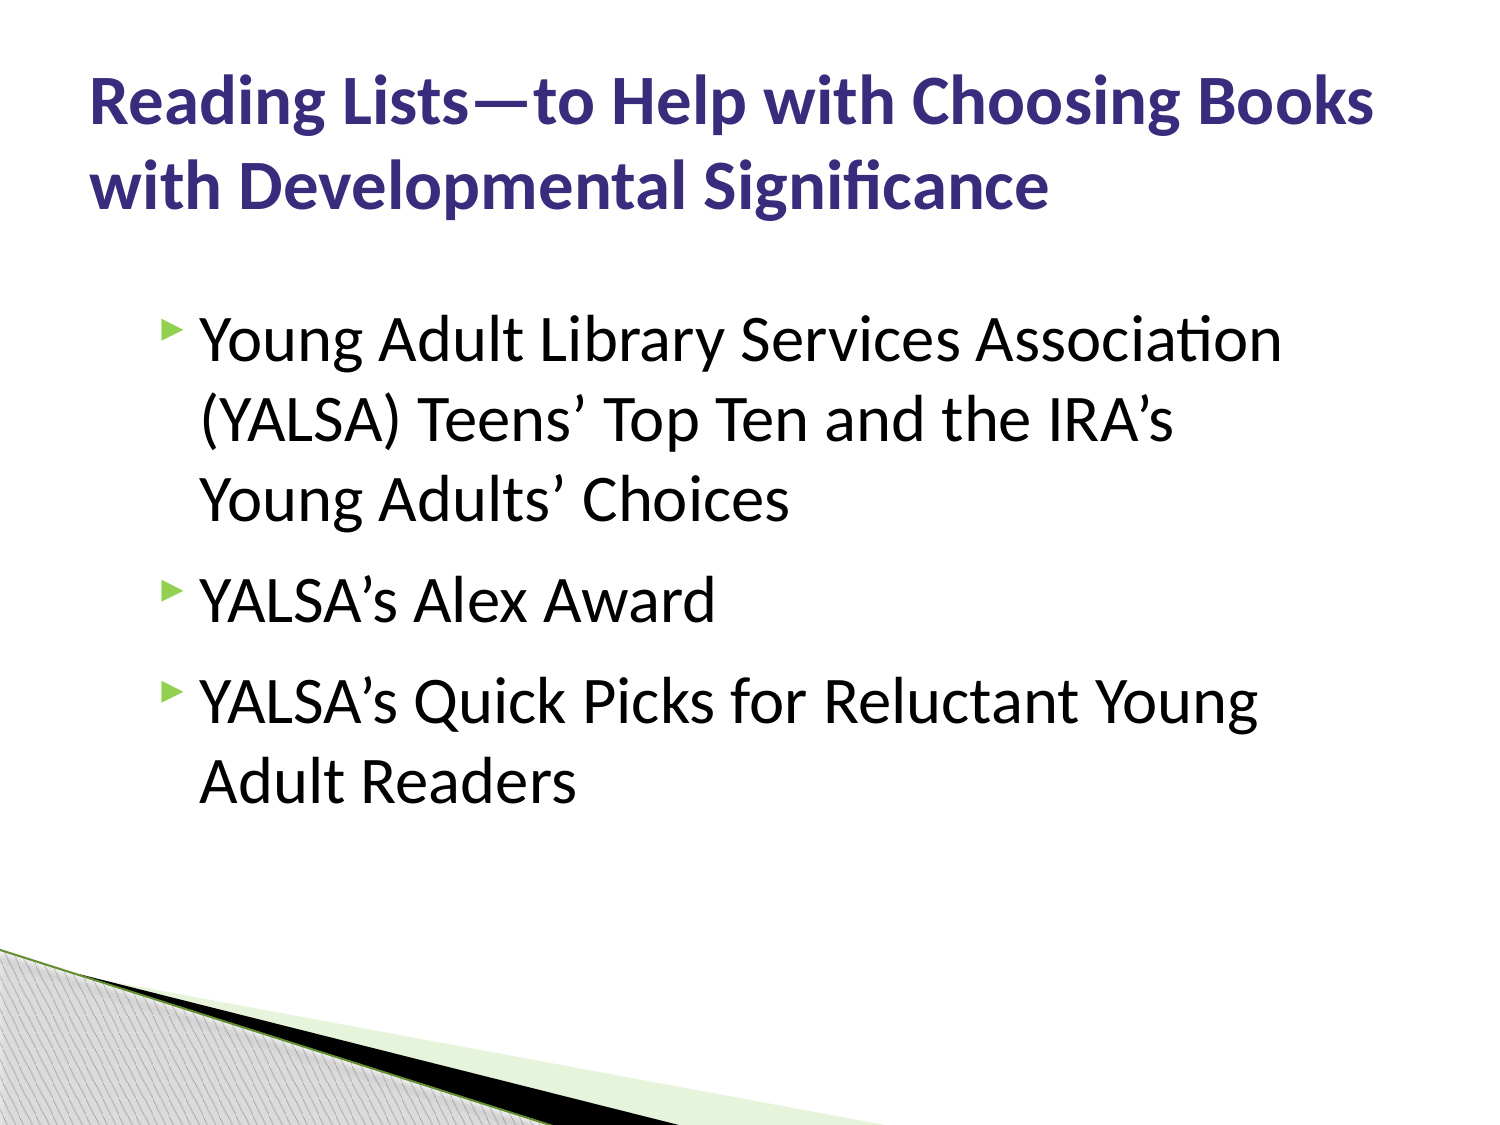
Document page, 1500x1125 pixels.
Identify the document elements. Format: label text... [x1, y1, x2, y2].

title Reading Lists—to Help with Choosing Books with Developmental Significance [75, 45, 1425, 233]
list Young Adult Library Services Association (YALSA) Teens’ Top Ten and the IRA’s Young Adults’ Choices YALSA’s Alex Award YALSA’s Quick Picks for Reluctant Young Adult Readers [125, 287, 1363, 1030]
